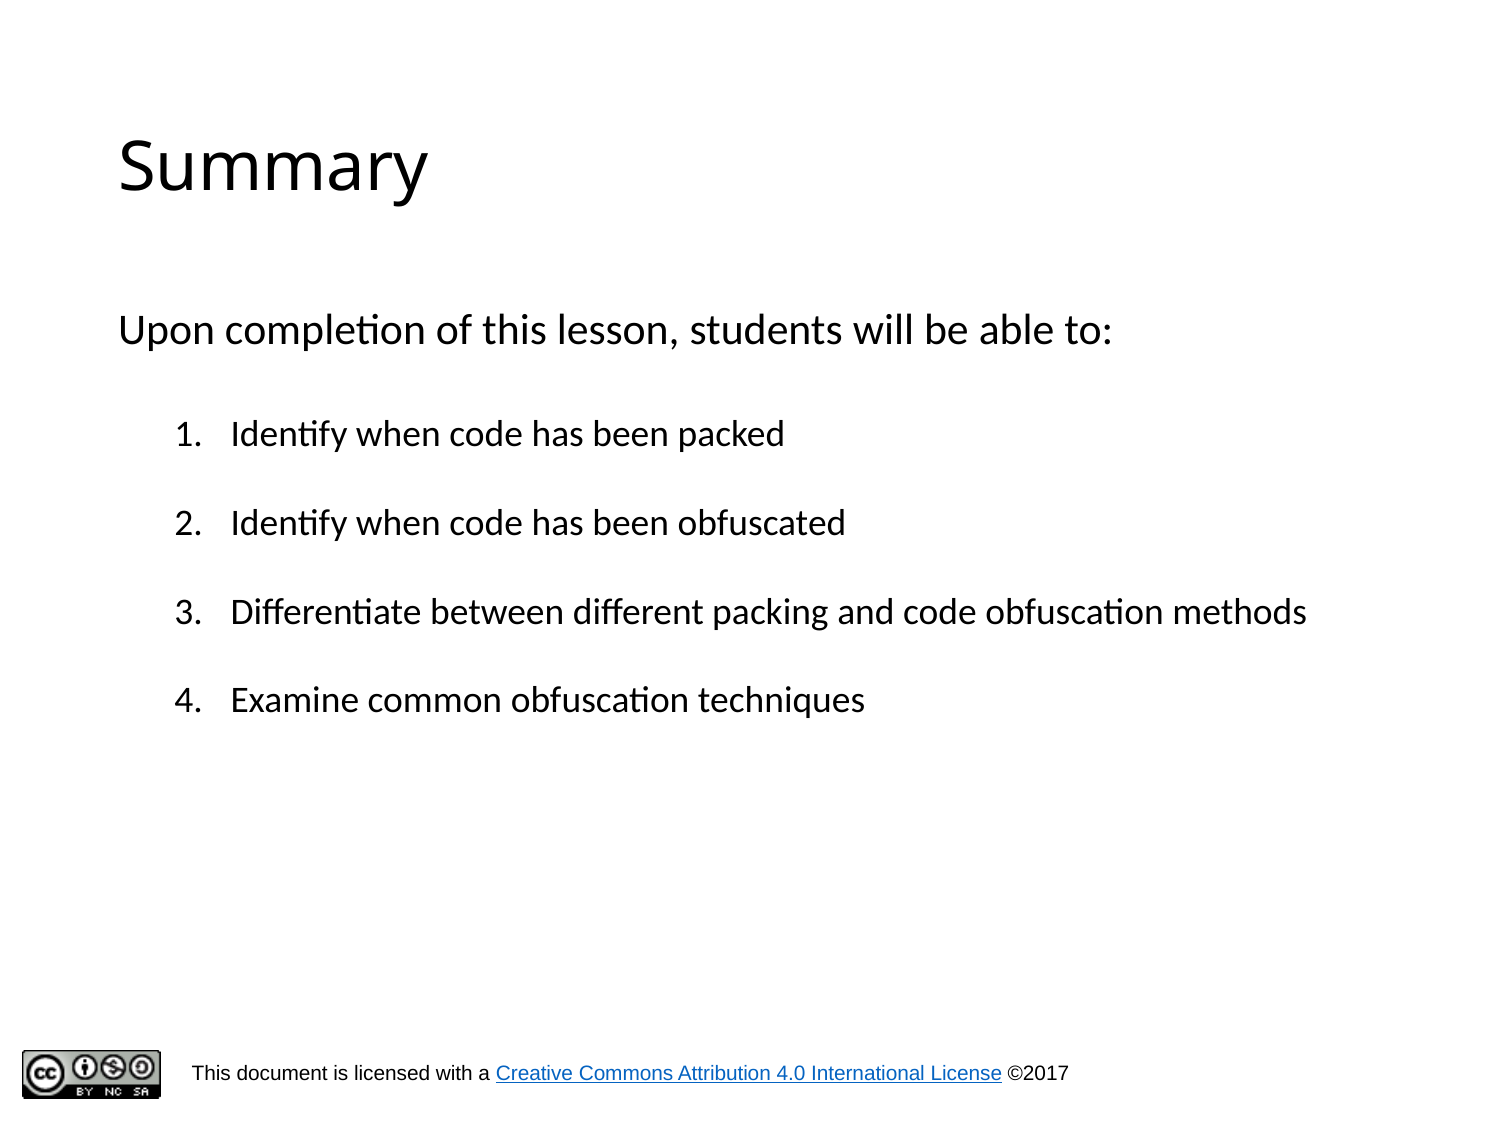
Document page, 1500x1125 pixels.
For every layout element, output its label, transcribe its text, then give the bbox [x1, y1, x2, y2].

title Summary [102, 59, 1398, 278]
list Upon completion of this lesson, students will be able to: Identify when code has been packed Identify when code has been obfuscated Differentiate between different packing and code obfuscation methods Examine common obfuscation techniques [102, 299, 1398, 1014]
picture [22, 1050, 161, 1099]
